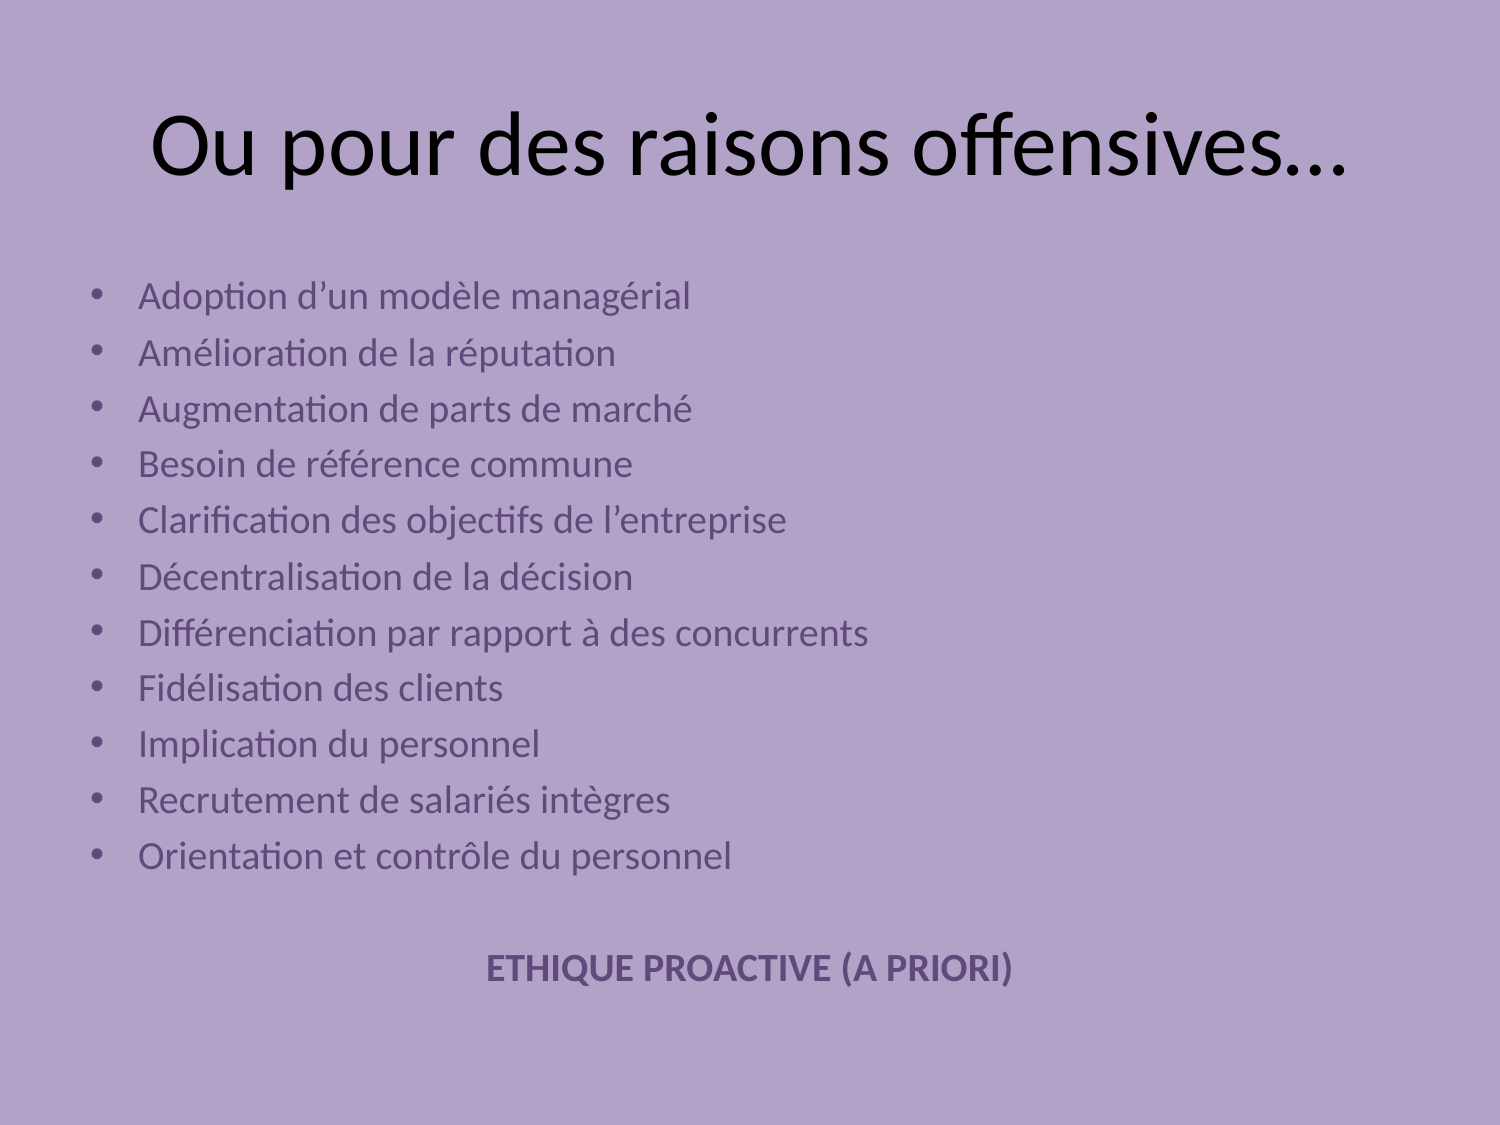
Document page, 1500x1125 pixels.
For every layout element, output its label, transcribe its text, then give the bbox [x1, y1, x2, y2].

list Adoption d’un modèle managérial Amélioration de la réputation Augmentation de parts de marché Besoin de référence commune Clarification des objectifs de l’entreprise Décentralisation de la décision Différenciation par rapport à des concurrents Fidélisation des clients Implication du personnel Recrutement de salariés intègres Orientation et contrôle du personnel ETHIQUE PROACTIVE (A PRIORI) [75, 262, 1425, 1005]
title Ou pour des raisons offensives… [75, 45, 1425, 233]
